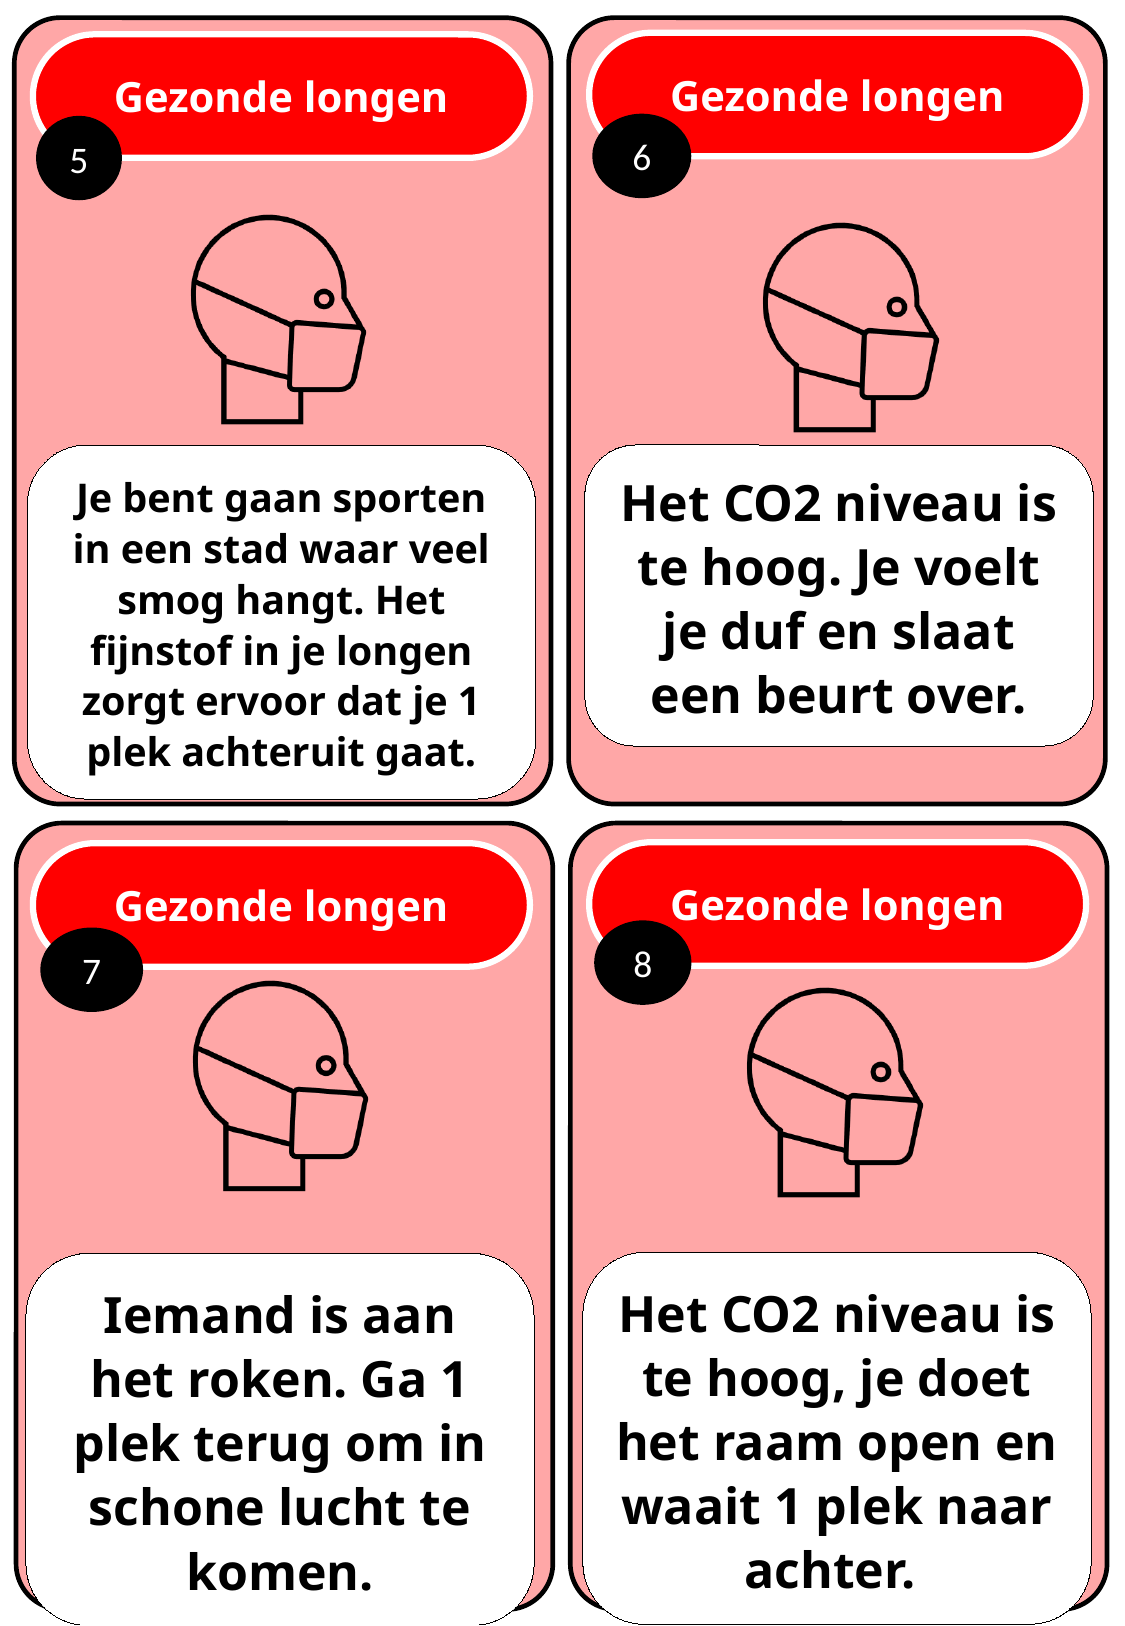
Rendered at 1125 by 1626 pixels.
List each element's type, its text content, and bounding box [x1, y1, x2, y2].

text_box 7 [40, 927, 144, 1012]
text_box Gezonde longen [31, 33, 531, 159]
picture [149, 200, 398, 449]
picture [721, 208, 971, 457]
text_box [567, 16, 1107, 806]
text_box [13, 16, 553, 806]
text_box Iemand is aan het roken. Ga 1 plek terug om in schone lucht te komen. [25, 1253, 535, 1625]
text_box 5 [36, 115, 122, 201]
text_box Je bent gaan sporten in een stad waar veel smog hangt. Het fijnstof in je longen zorgt ervoor dat je 1 plek achteruit gaat. [27, 445, 536, 800]
text_box Gezonde longen [588, 841, 1088, 967]
text_box [569, 822, 1109, 1610]
text_box Gezonde longen [31, 842, 531, 968]
text_box [15, 822, 554, 1610]
text_box 6 [592, 113, 692, 199]
picture [151, 966, 400, 1216]
text_box 8 [594, 920, 692, 1005]
text_box Het CO2 niveau is te hoog, je doet het raam open en waait 1 plek naar achter. [582, 1252, 1092, 1625]
text_box Gezonde longen [588, 31, 1088, 158]
text_box Het CO2 niveau is te hoog. Je voelt je duf en slaat een beurt over. [584, 444, 1094, 747]
picture [705, 973, 955, 1223]
